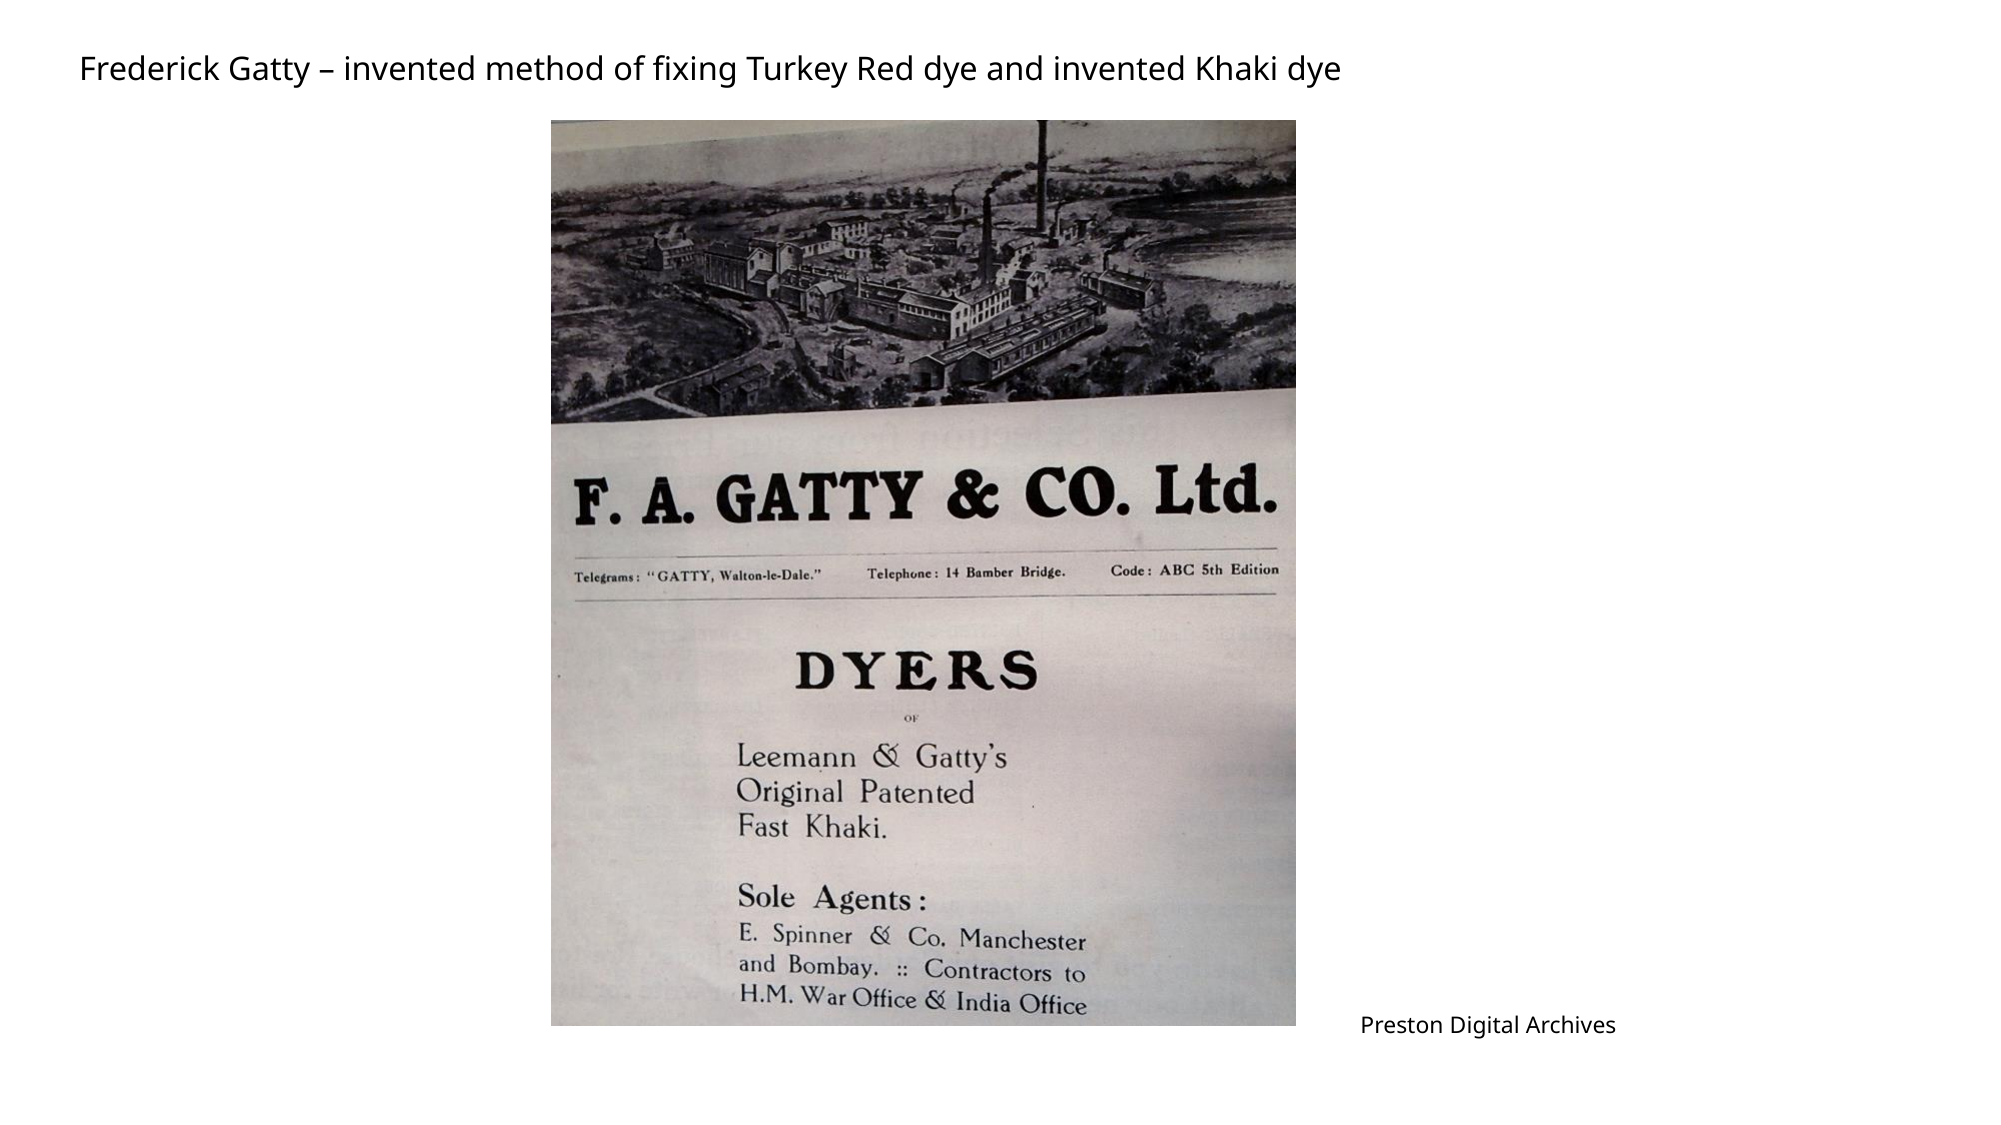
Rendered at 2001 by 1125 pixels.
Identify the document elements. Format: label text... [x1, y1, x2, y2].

text_box Preston Digital Archives [1345, 987, 1748, 1064]
text_box Frederick Gatty – invented method of fixing Turkey Red dye and invented Khaki dye [64, 44, 1371, 121]
picture [551, 120, 1296, 1026]
